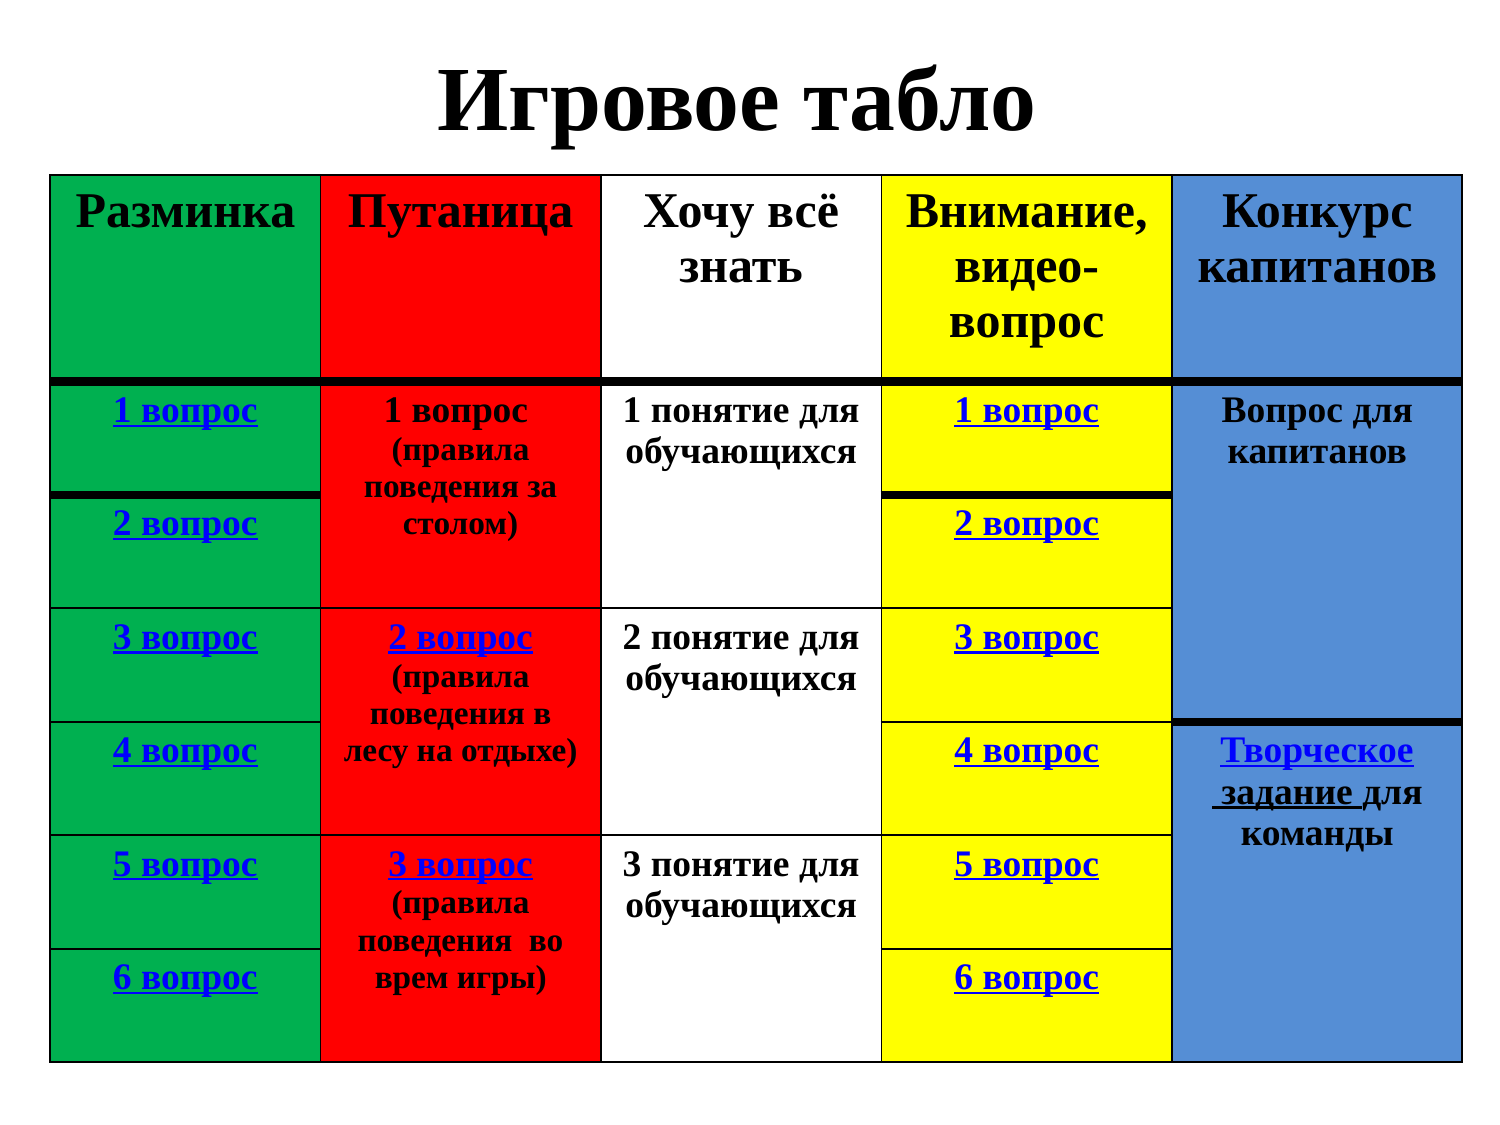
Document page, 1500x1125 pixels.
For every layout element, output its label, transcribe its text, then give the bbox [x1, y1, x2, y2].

table_cell 5 вопрос [882, 836, 1171, 948]
table_cell 3 вопрос [51, 609, 320, 721]
table_cell 4 вопрос [882, 723, 1171, 834]
table_cell 2 вопрос [51, 499, 320, 607]
table_cell 4 вопрос [51, 723, 320, 834]
table_cell 3 понятие для обучающихся [602, 836, 881, 1061]
table_cell 5 вопрос [51, 836, 320, 948]
table_header Разминка [51, 176, 320, 377]
table_cell 3 вопрос [882, 609, 1171, 721]
table_header Конкурс капитанов [1173, 176, 1461, 377]
table_cell 1 вопрос [882, 386, 1171, 491]
table_cell Вопрос для капитанов [1173, 386, 1461, 718]
table_cell 1 вопрос (правила поведения за столом) [321, 386, 600, 607]
table_cell 2 понятие для обучающихся [602, 609, 881, 834]
title Игровое табло [62, 0, 1413, 174]
table_cell 1 понятие для обучающихся [602, 386, 881, 607]
table_cell 6 вопрос [51, 950, 320, 1061]
table_cell 3 вопрос (правила поведения во врем игры) [321, 836, 600, 1061]
table_header Путаница [321, 176, 600, 377]
table_cell 2 вопрос [882, 499, 1171, 607]
table_cell 6 вопрос [882, 950, 1171, 1061]
table_cell Творческое задание для команды [1173, 726, 1461, 1061]
table_header Хочу всё знать [602, 176, 881, 377]
table_cell 1 вопрос [51, 386, 320, 491]
table_header Внимание, видео-вопрос [882, 176, 1171, 377]
table_cell 2 вопрос (правила поведения в лесу на отдыхе) [321, 609, 600, 834]
